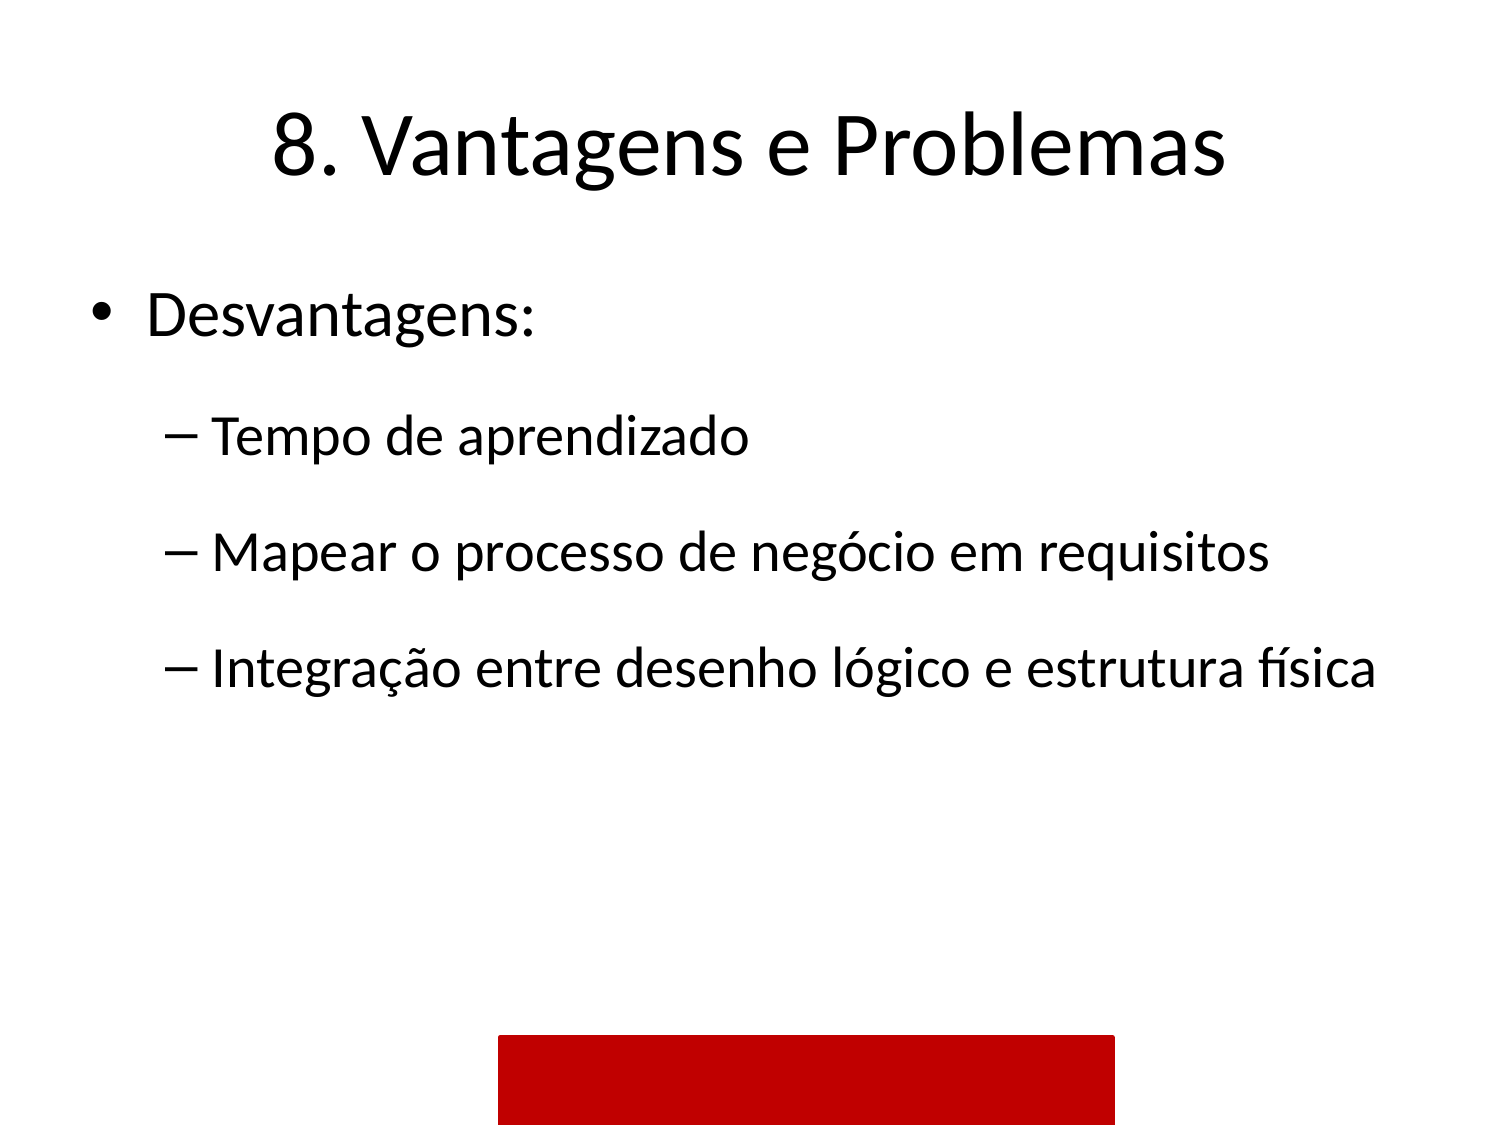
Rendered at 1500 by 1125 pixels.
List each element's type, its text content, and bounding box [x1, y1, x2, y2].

title 8. Vantagens e Problemas [75, 45, 1425, 233]
list Desvantagens: Tempo de aprendizado Mapear o processo de negócio em requisitos Integração entre desenho lógico e estrutura física [75, 262, 1425, 1075]
text_box [498, 1035, 1115, 1125]
